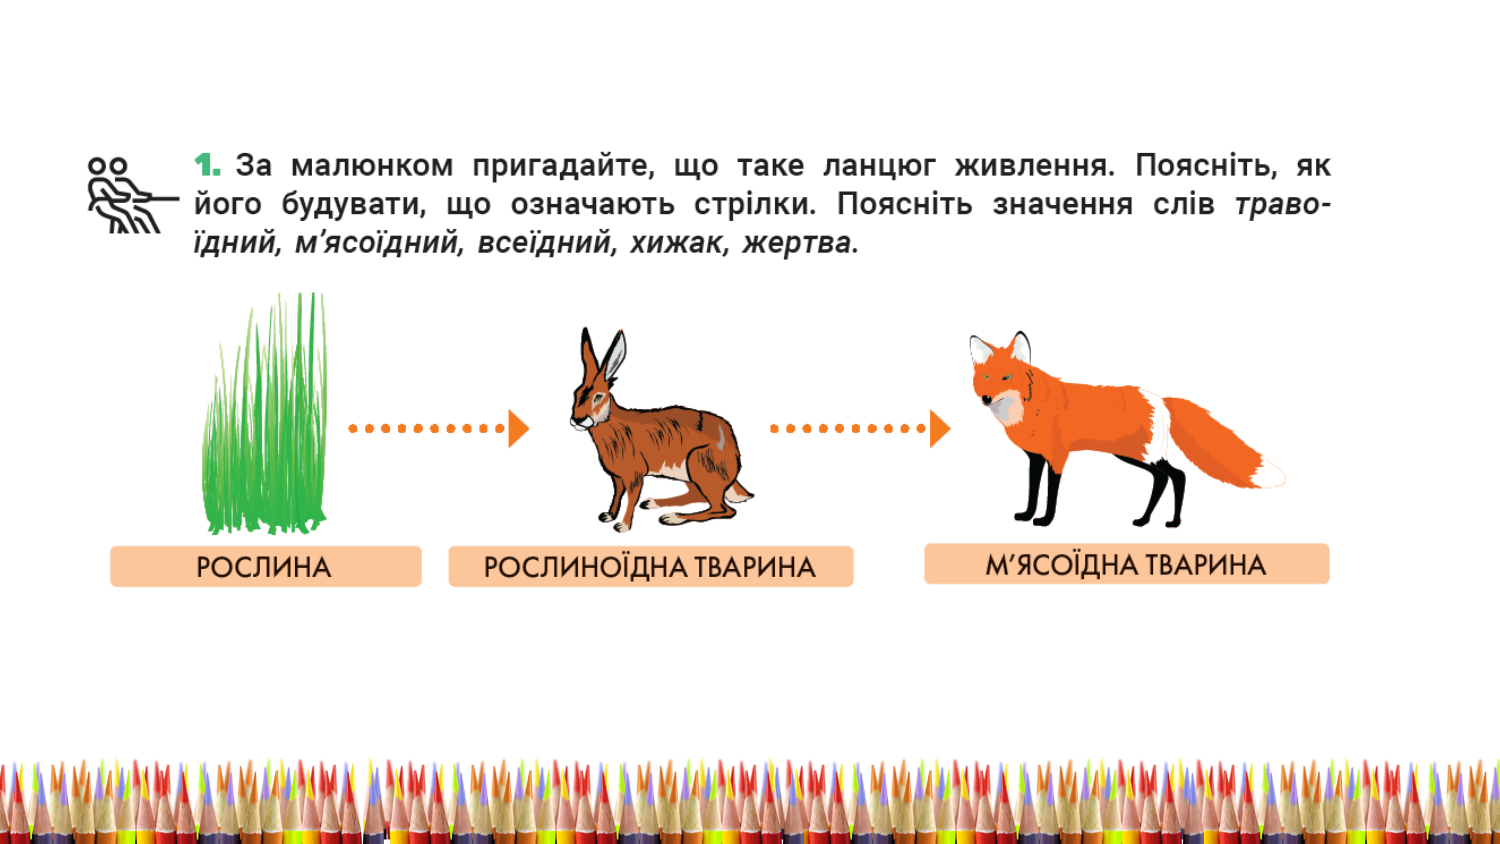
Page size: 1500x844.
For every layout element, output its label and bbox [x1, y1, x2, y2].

picture [0, 756, 1500, 844]
picture [29, 102, 1409, 612]
